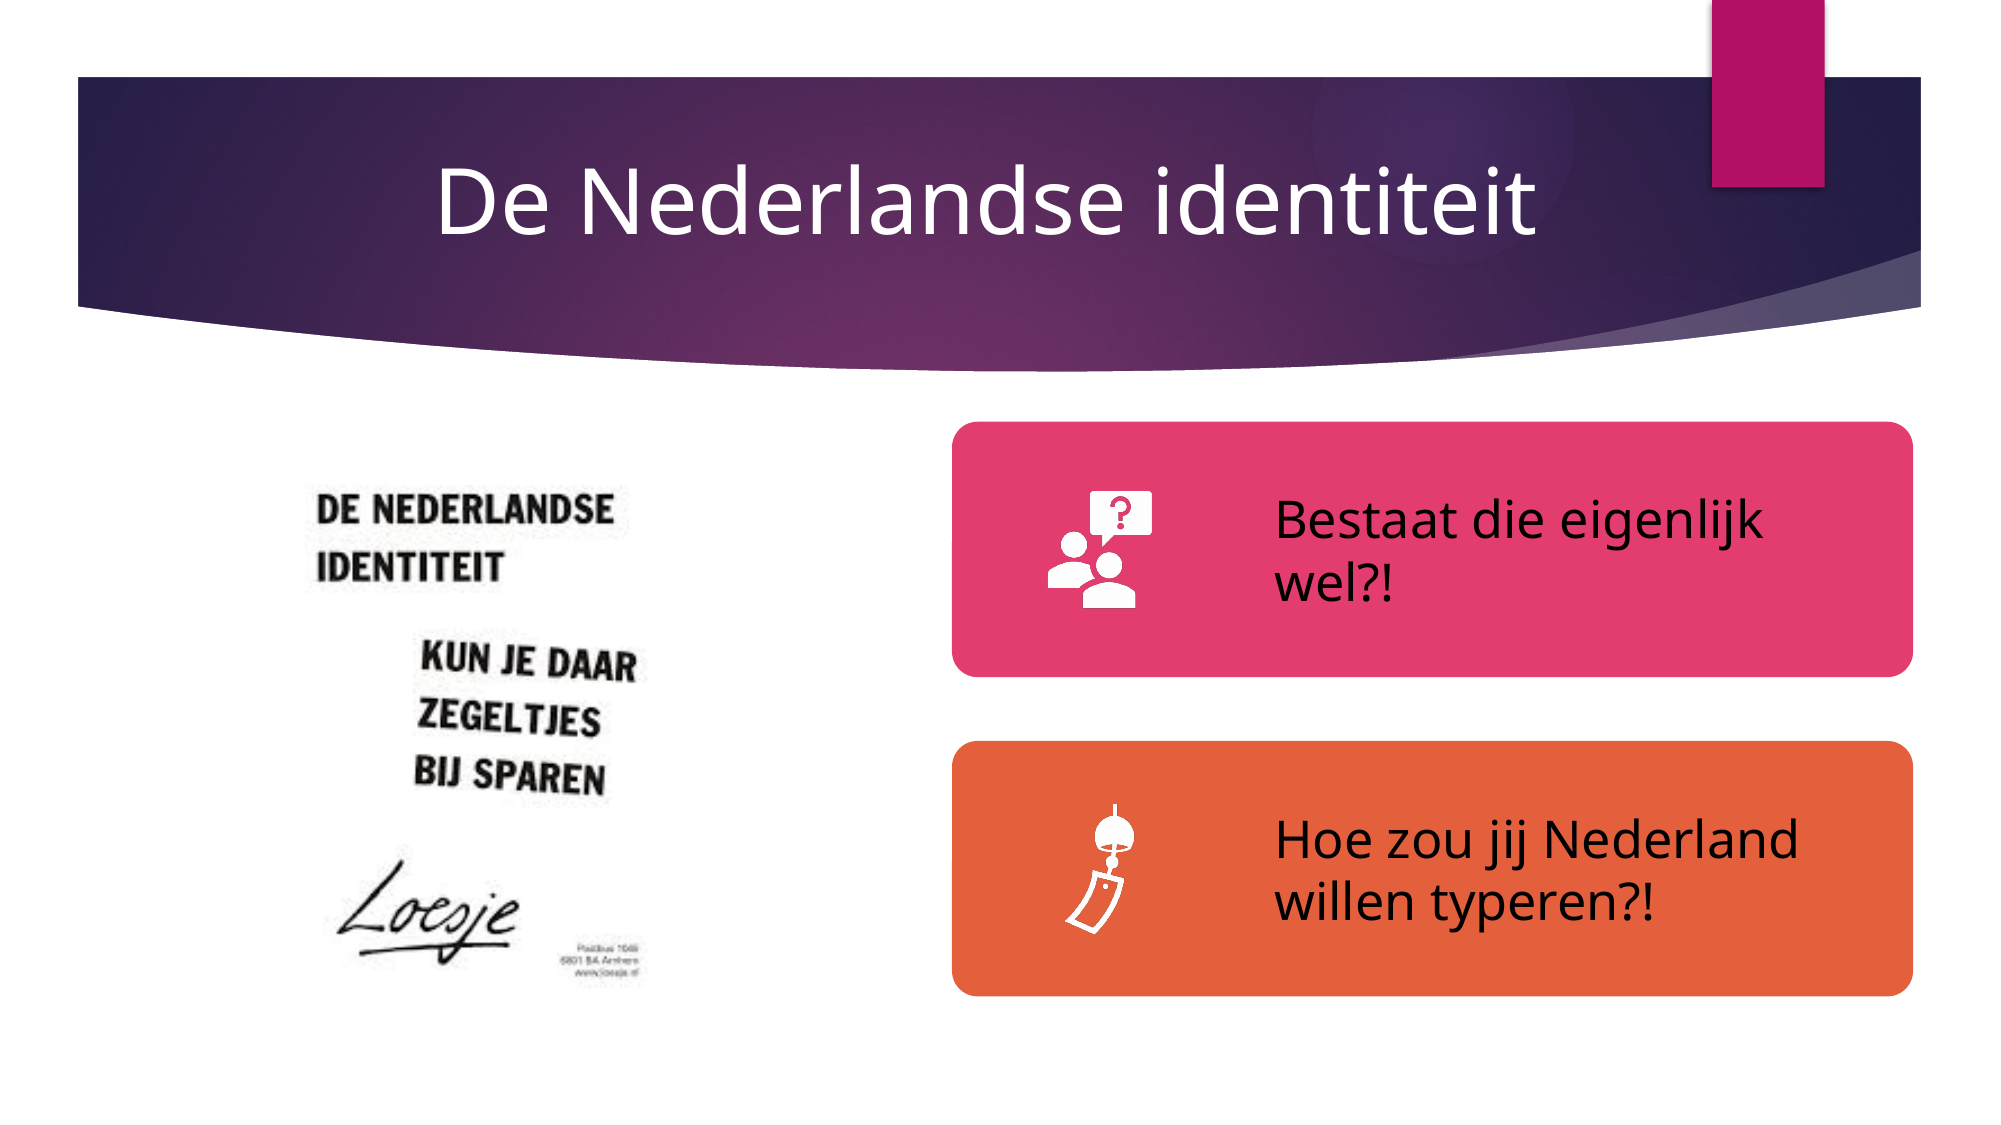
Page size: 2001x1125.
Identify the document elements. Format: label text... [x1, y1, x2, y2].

title De Nederlandse identiteit [153, 0, 1555, 416]
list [951, 283, 1914, 1125]
picture [270, 432, 695, 1031]
